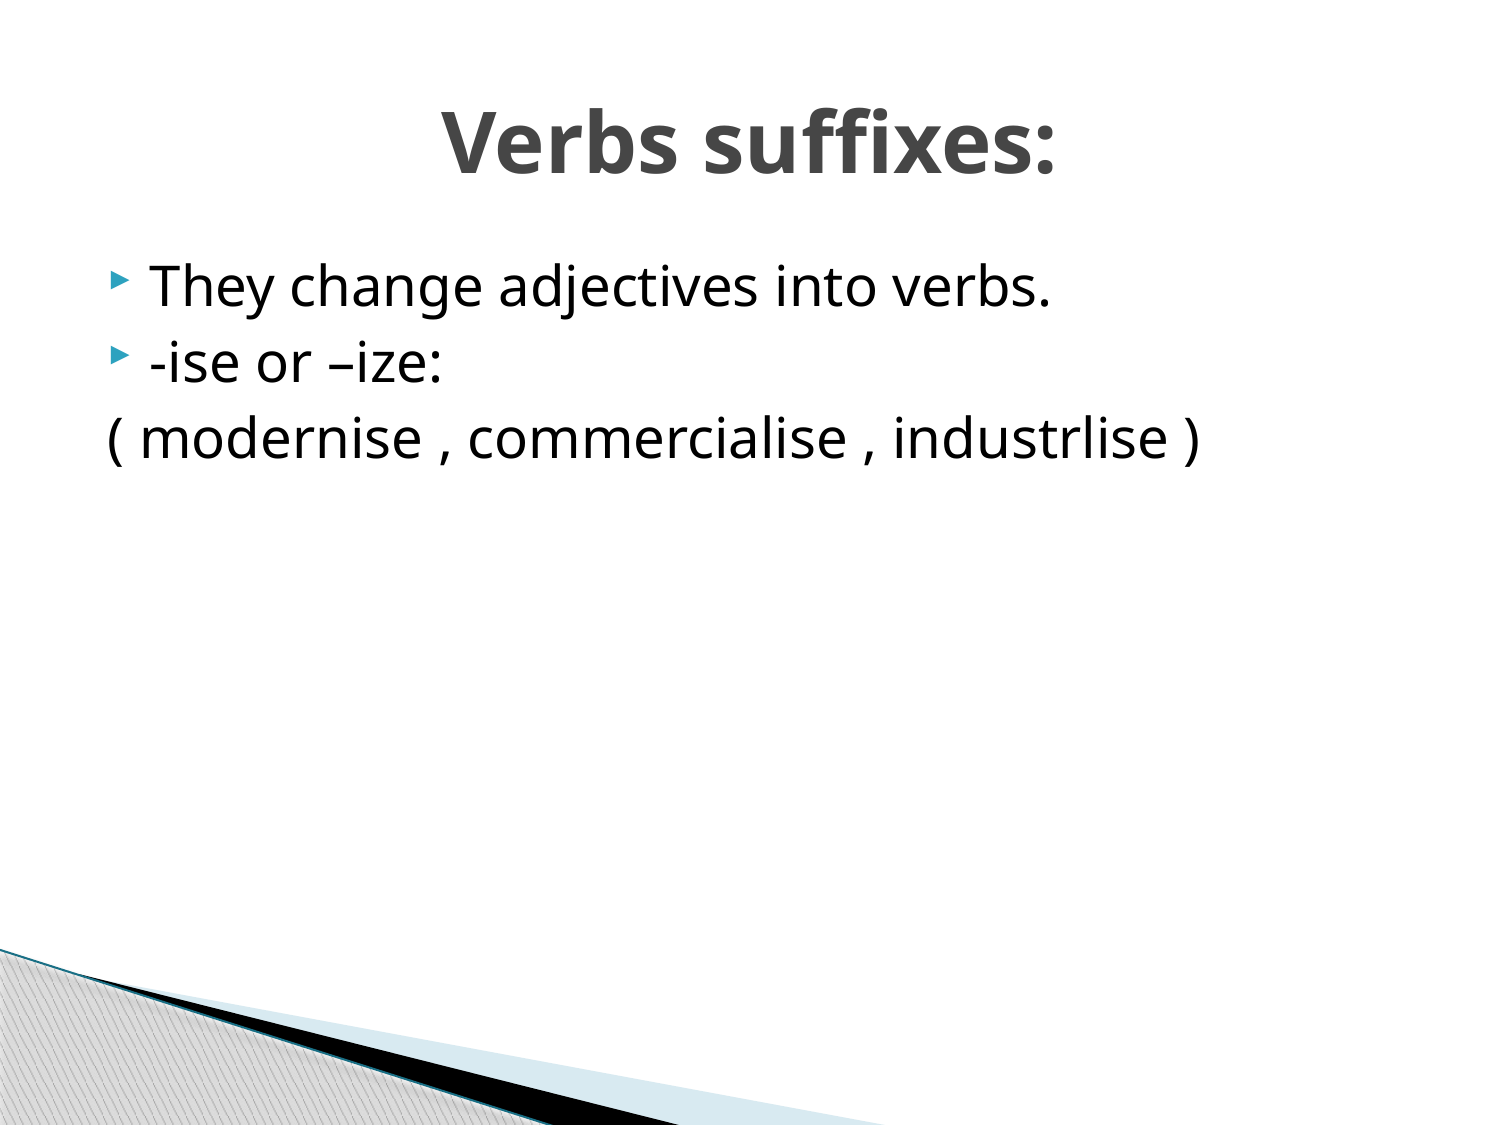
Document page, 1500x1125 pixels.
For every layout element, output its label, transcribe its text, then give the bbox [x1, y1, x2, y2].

list They change adjectives into verbs. -ise or –ize: ( modernise , commercialise , industrlise ) [75, 243, 1425, 986]
title Verbs suffixes: [75, 45, 1425, 233]
